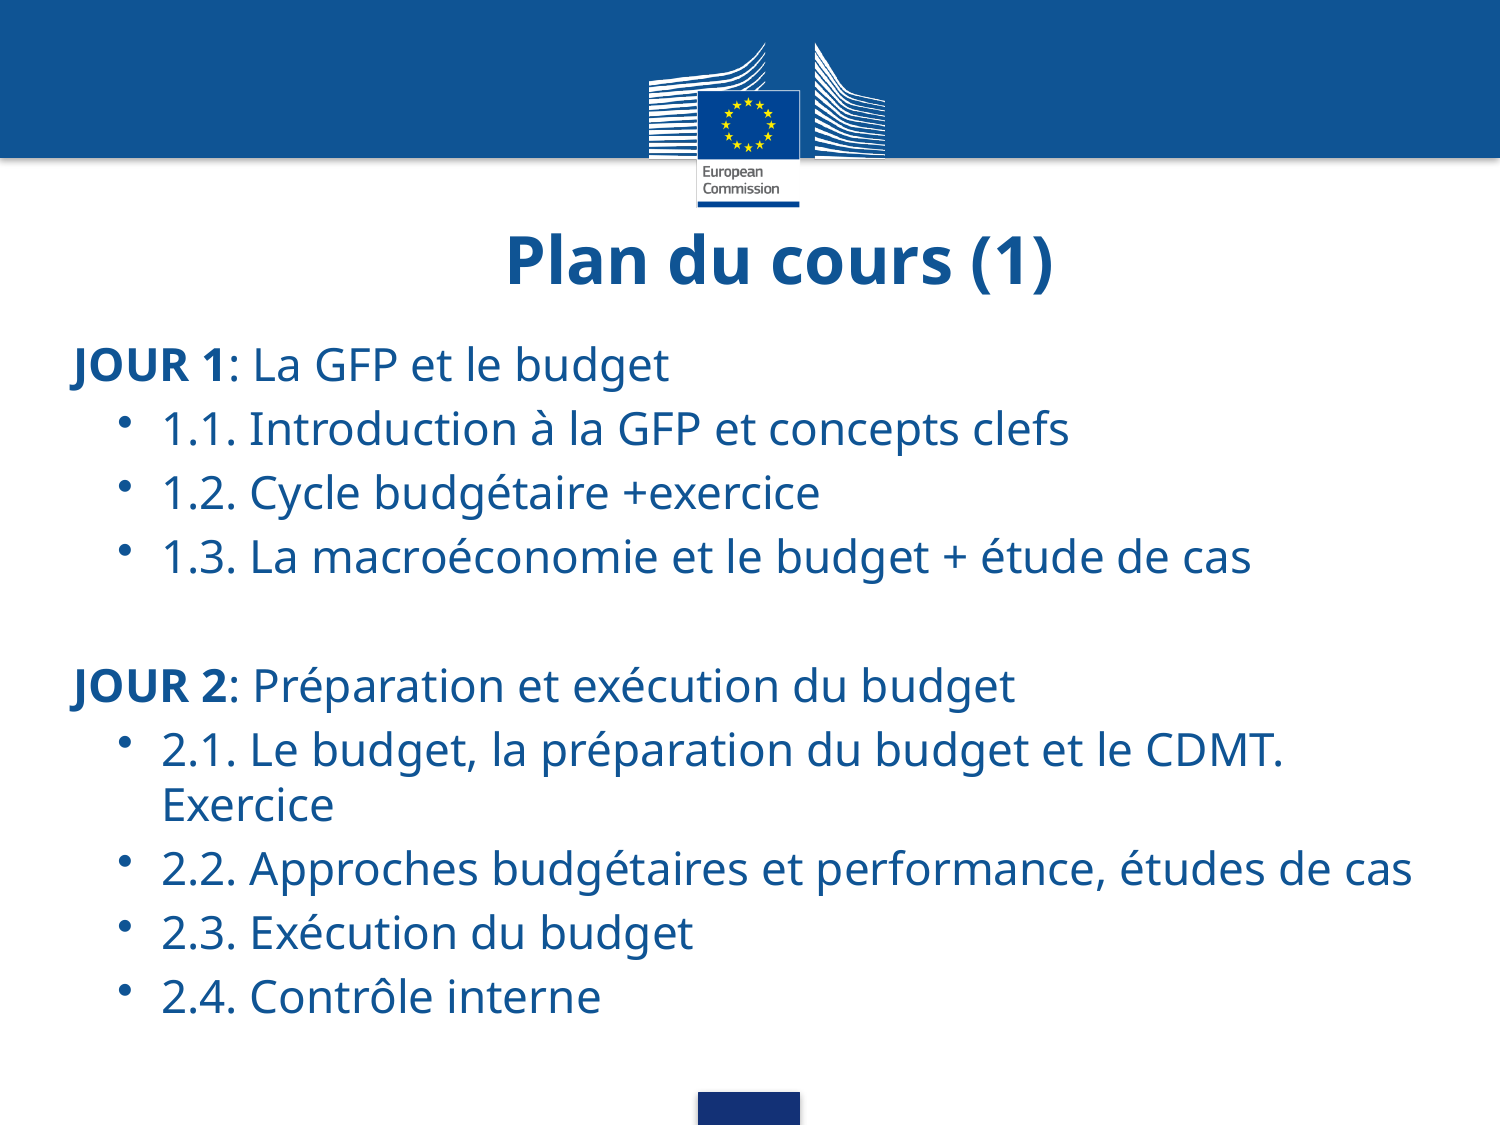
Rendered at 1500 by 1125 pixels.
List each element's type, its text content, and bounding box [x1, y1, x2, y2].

picture [649, 42, 885, 163]
title Plan du cours (1) [0, 163, 1500, 352]
list JOUR 1: La GFP et le budget 1.1. Introduction à la GFP et concepts clefs 1.2. Cycle budgétaire +exercice 1.3. La macroéconomie et le budget + étude de cas JOUR 2: Préparation et exécution du budget 2.1. Le budget, la préparation du budget et le CDMT. Exercice 2.2. Approches budgétaires et performance, études de cas 2.3. Exécution du budget 2.4. Contrôle interne [58, 352, 1454, 1079]
